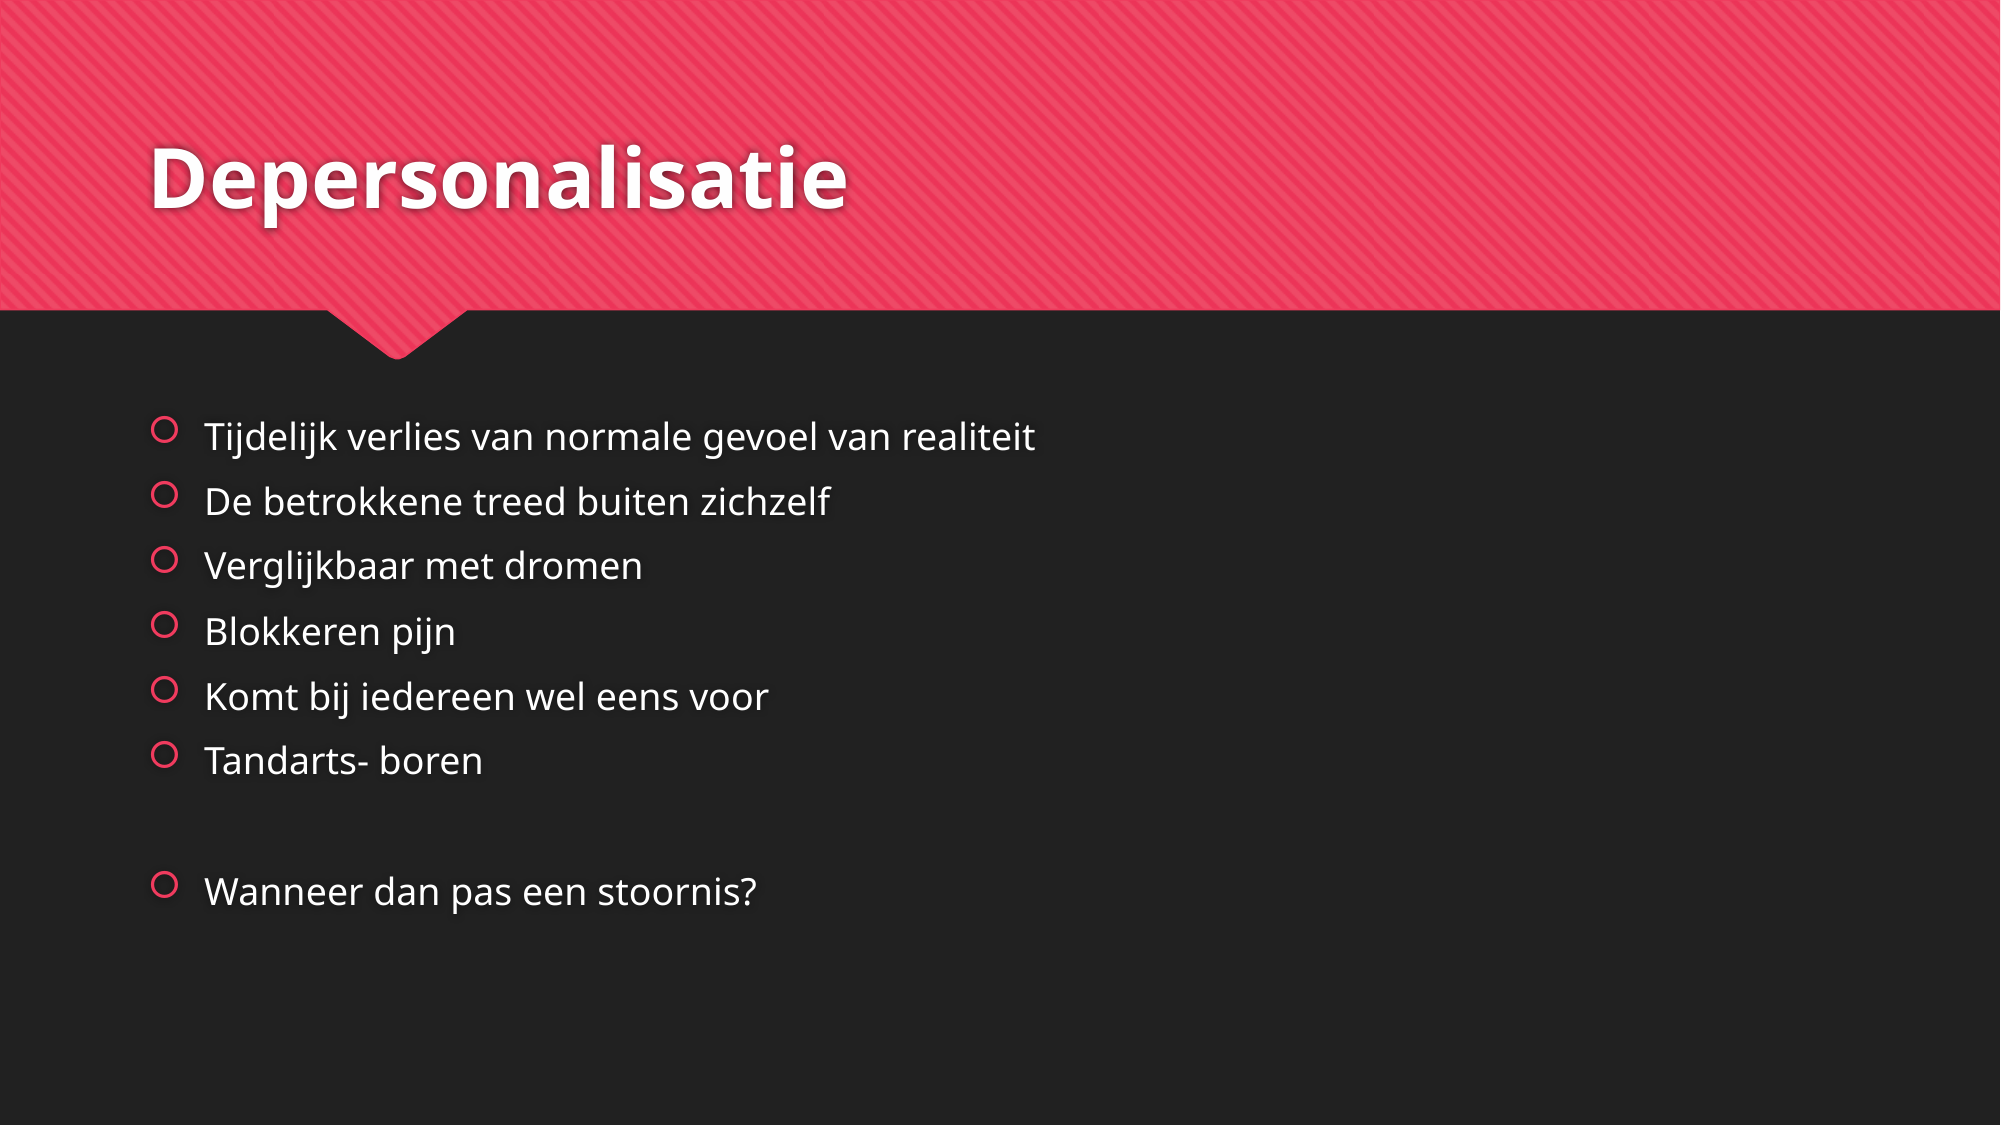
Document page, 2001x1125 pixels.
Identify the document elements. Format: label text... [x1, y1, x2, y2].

title Depersonalisatie [132, 73, 1868, 233]
list Tijdelijk verlies van normale gevoel van realiteit De betrokkene treed buiten zichzelf Verglijkbaar met dromen Blokkeren pijn Komt bij iedereen wel eens voor Tandarts- boren Wanneer dan pas een stoornis? [132, 396, 1865, 994]
